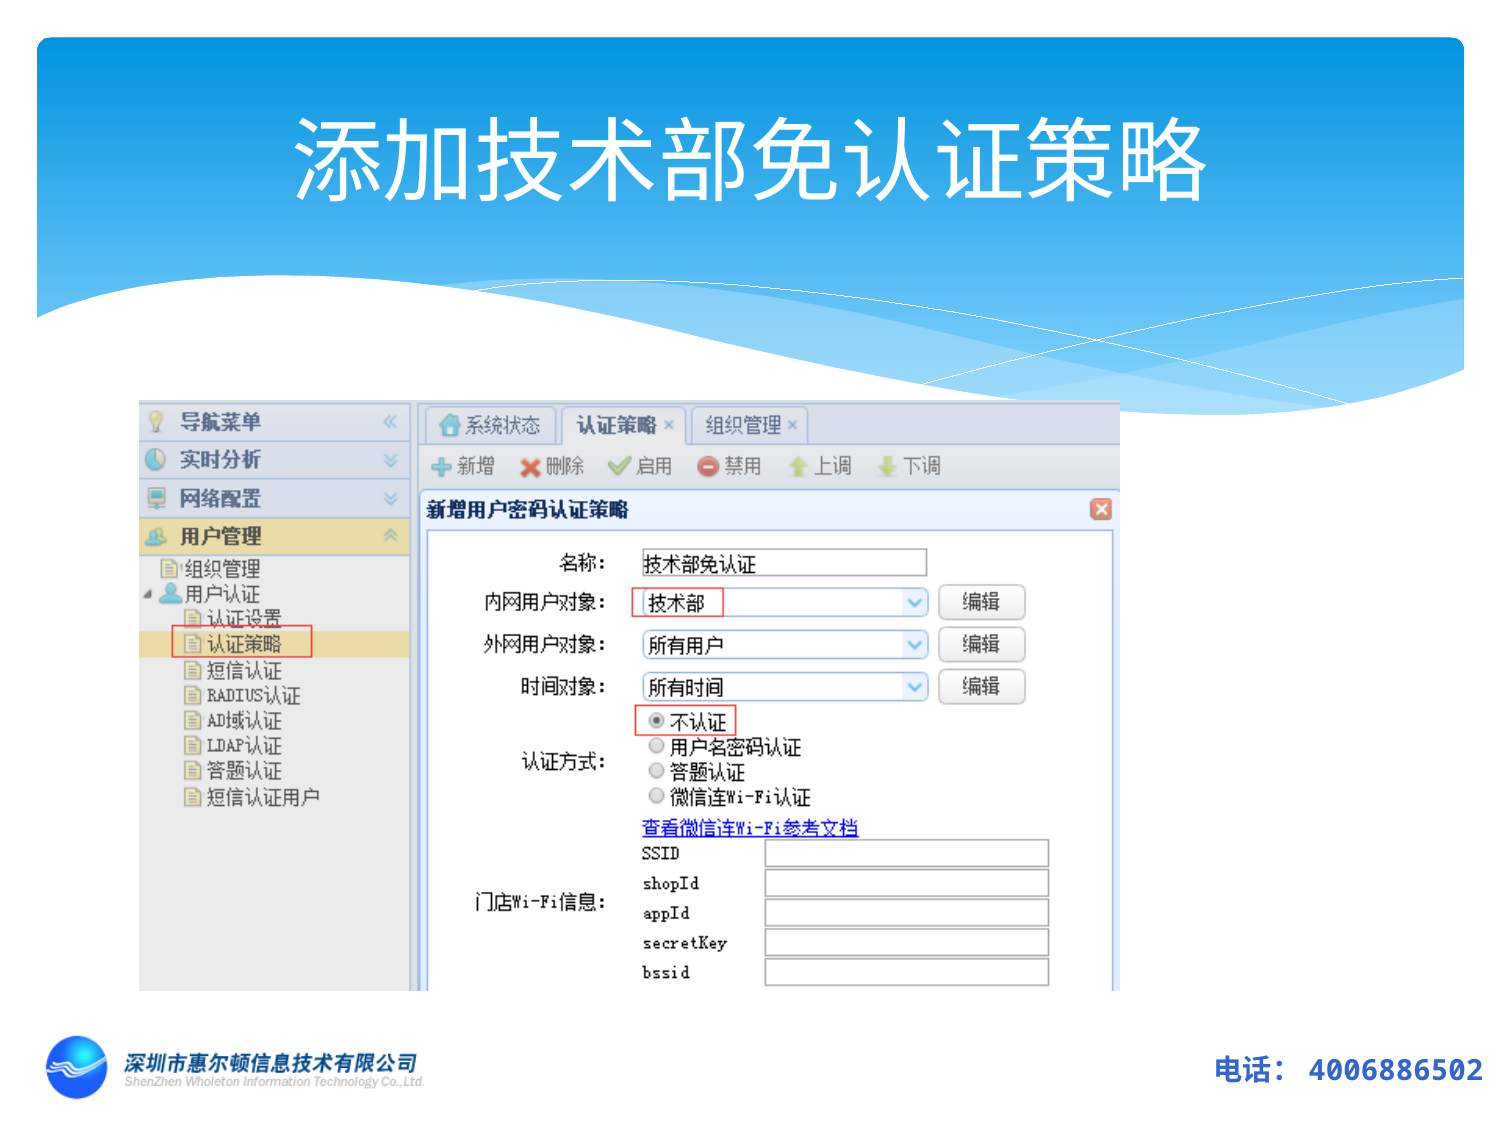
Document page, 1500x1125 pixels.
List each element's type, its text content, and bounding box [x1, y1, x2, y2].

picture [139, 400, 1120, 992]
picture [24, 1024, 438, 1110]
title 添加技术部免认证策略 [74, 55, 1426, 262]
